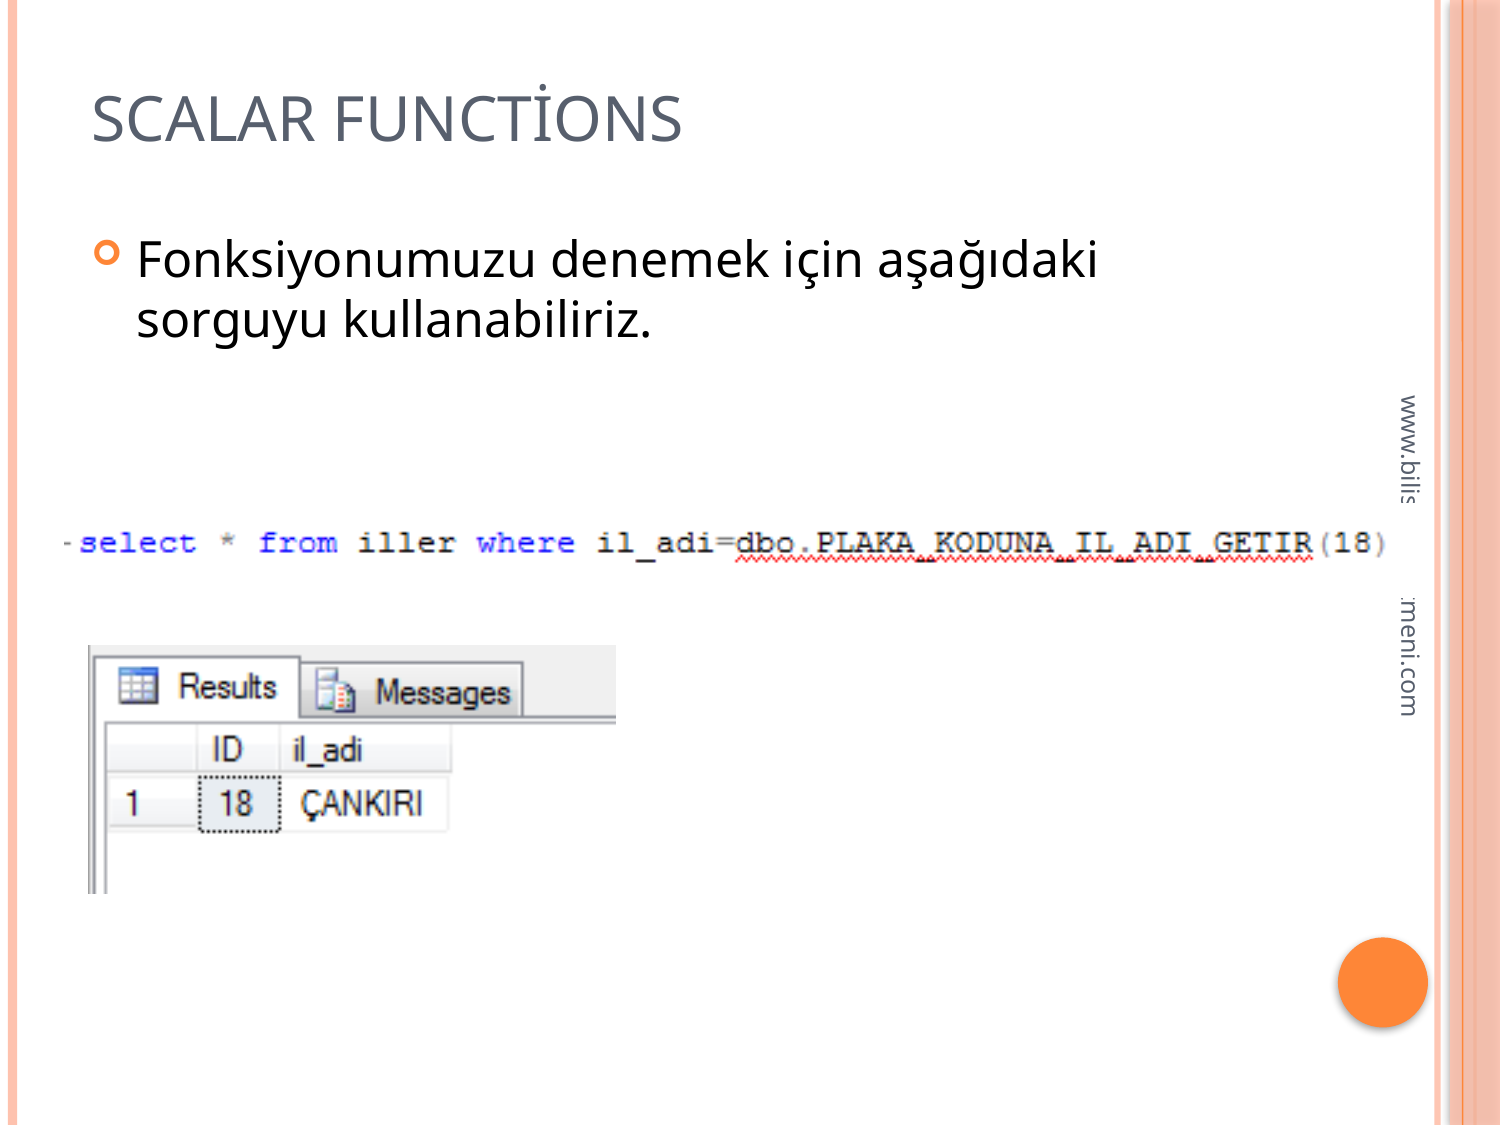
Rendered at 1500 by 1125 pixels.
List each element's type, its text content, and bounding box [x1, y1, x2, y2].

list Fonksiyonumuzu denemek için aşağıdaki sorguyu kullanabiliriz. [76, 219, 1302, 386]
picture [64, 502, 1434, 599]
title Scalar functions [76, 42, 1302, 162]
footer www.bilisimogretmeni.com [1379, 380, 1440, 906]
picture [87, 644, 617, 894]
